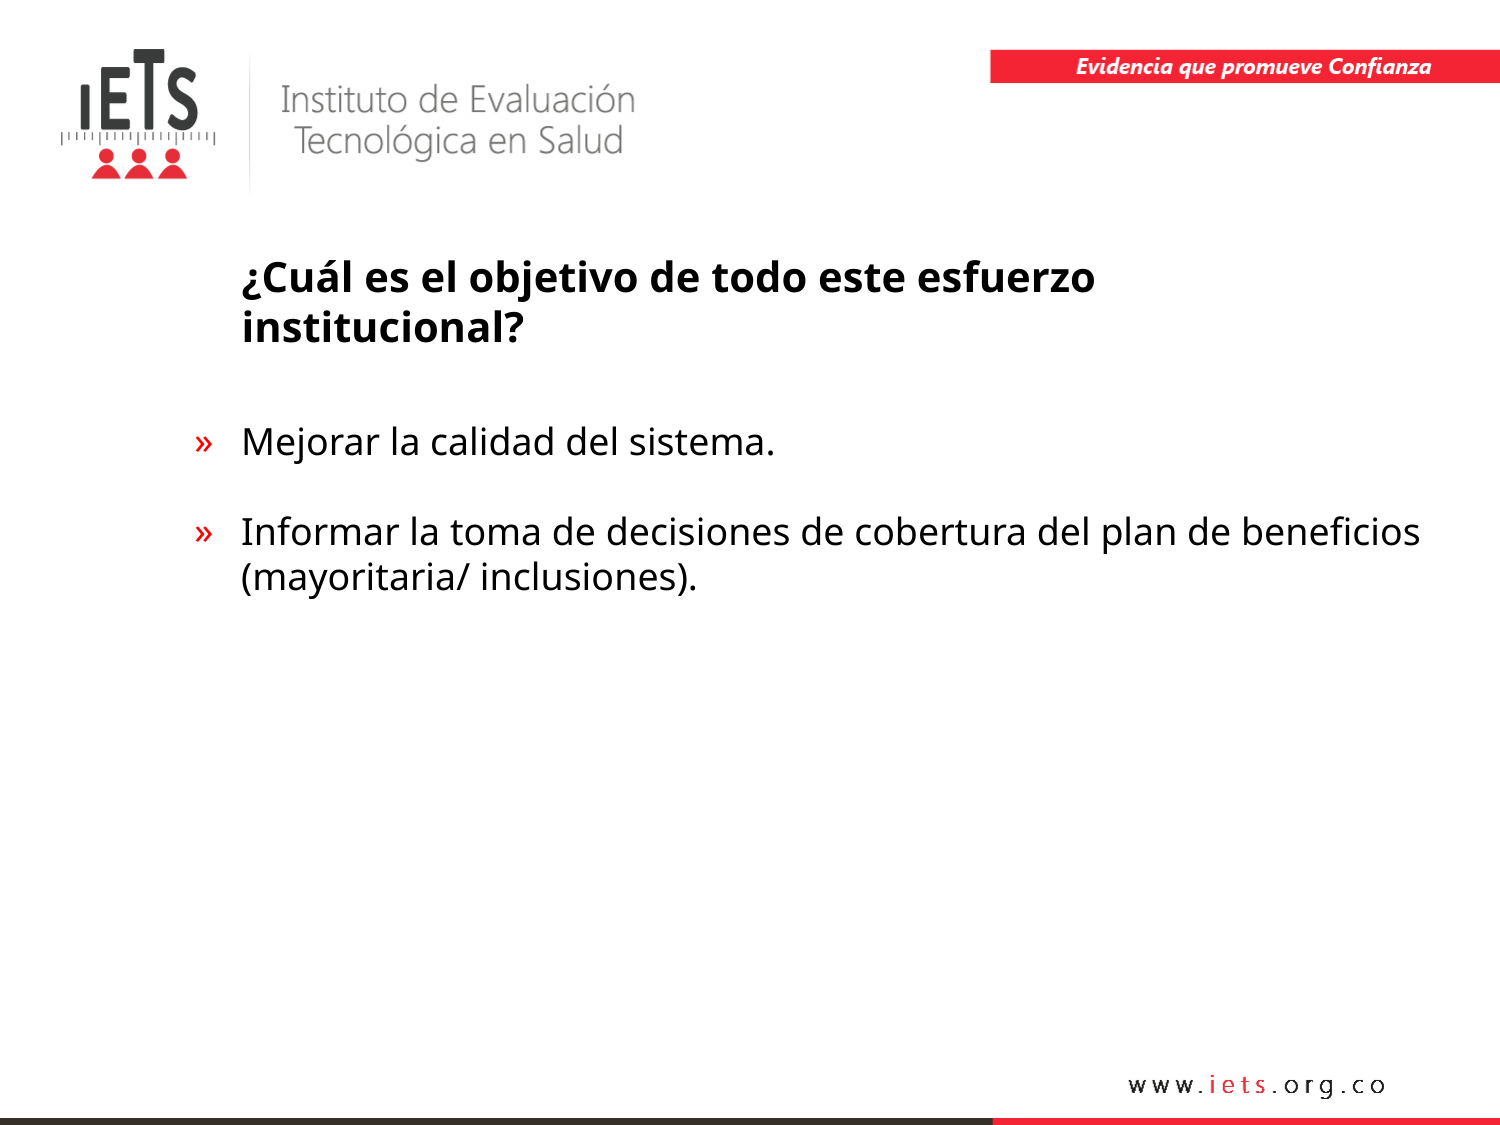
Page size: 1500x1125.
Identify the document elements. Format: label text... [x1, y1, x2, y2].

text_box Mejorar la calidad del sistema. Informar la toma de decisiones de cobertura del plan de beneficios (mayoritaria/ inclusiones). [179, 410, 1498, 651]
text_box ¿Cuál es el objetivo de todo este esfuerzo institucional? [226, 243, 1358, 359]
picture [0, 0, 1500, 1125]
